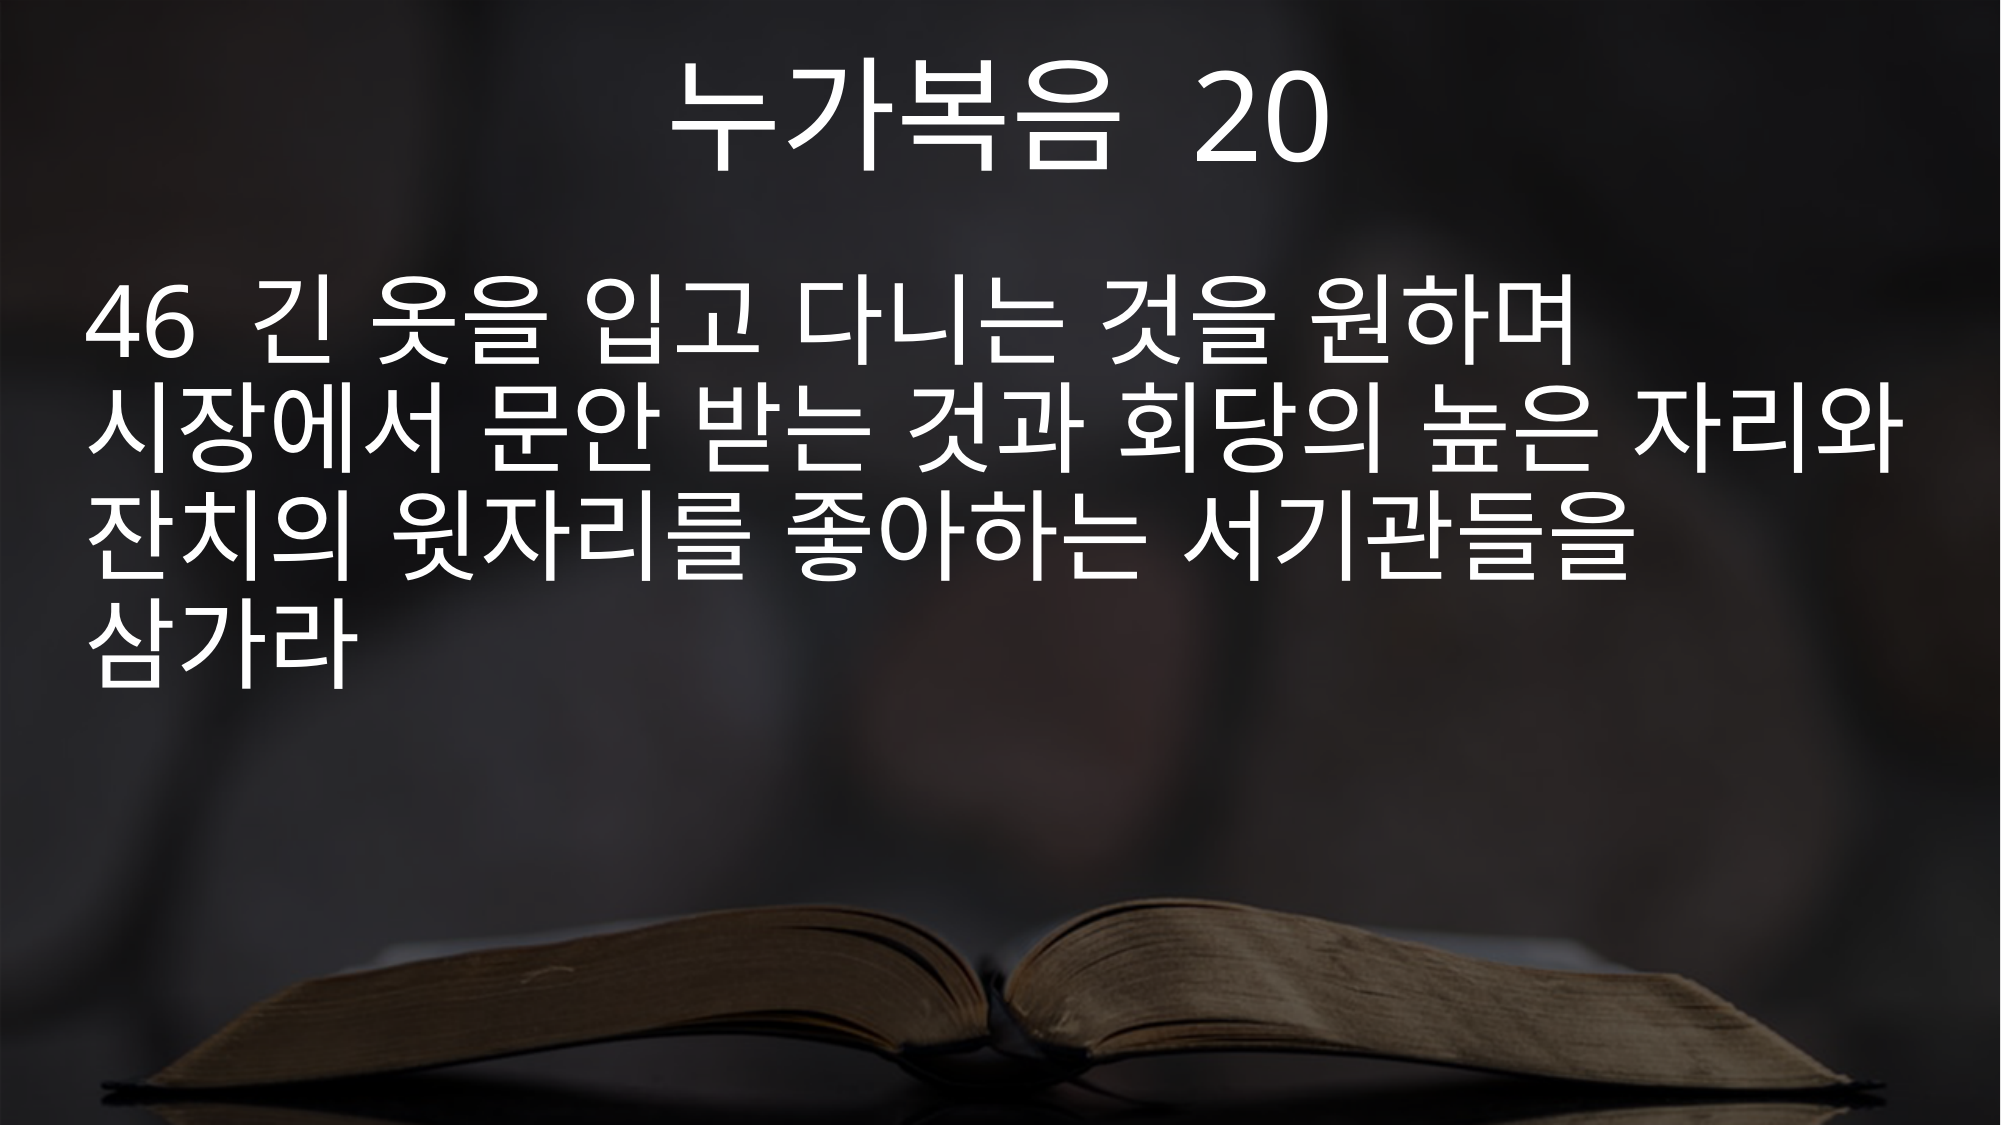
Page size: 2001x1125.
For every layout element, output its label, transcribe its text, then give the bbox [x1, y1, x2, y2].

list 46 긴 옷을 입고 다니는 것을 원하며 시장에서 문안 받는 것과 회당의 높은 자리와 잔치의 윗자리를 좋아하는 서기관들을 삼가라 [69, 263, 1953, 423]
footer 누가복음 20 [0, 32, 2000, 192]
picture [0, 0, 2001, 1125]
